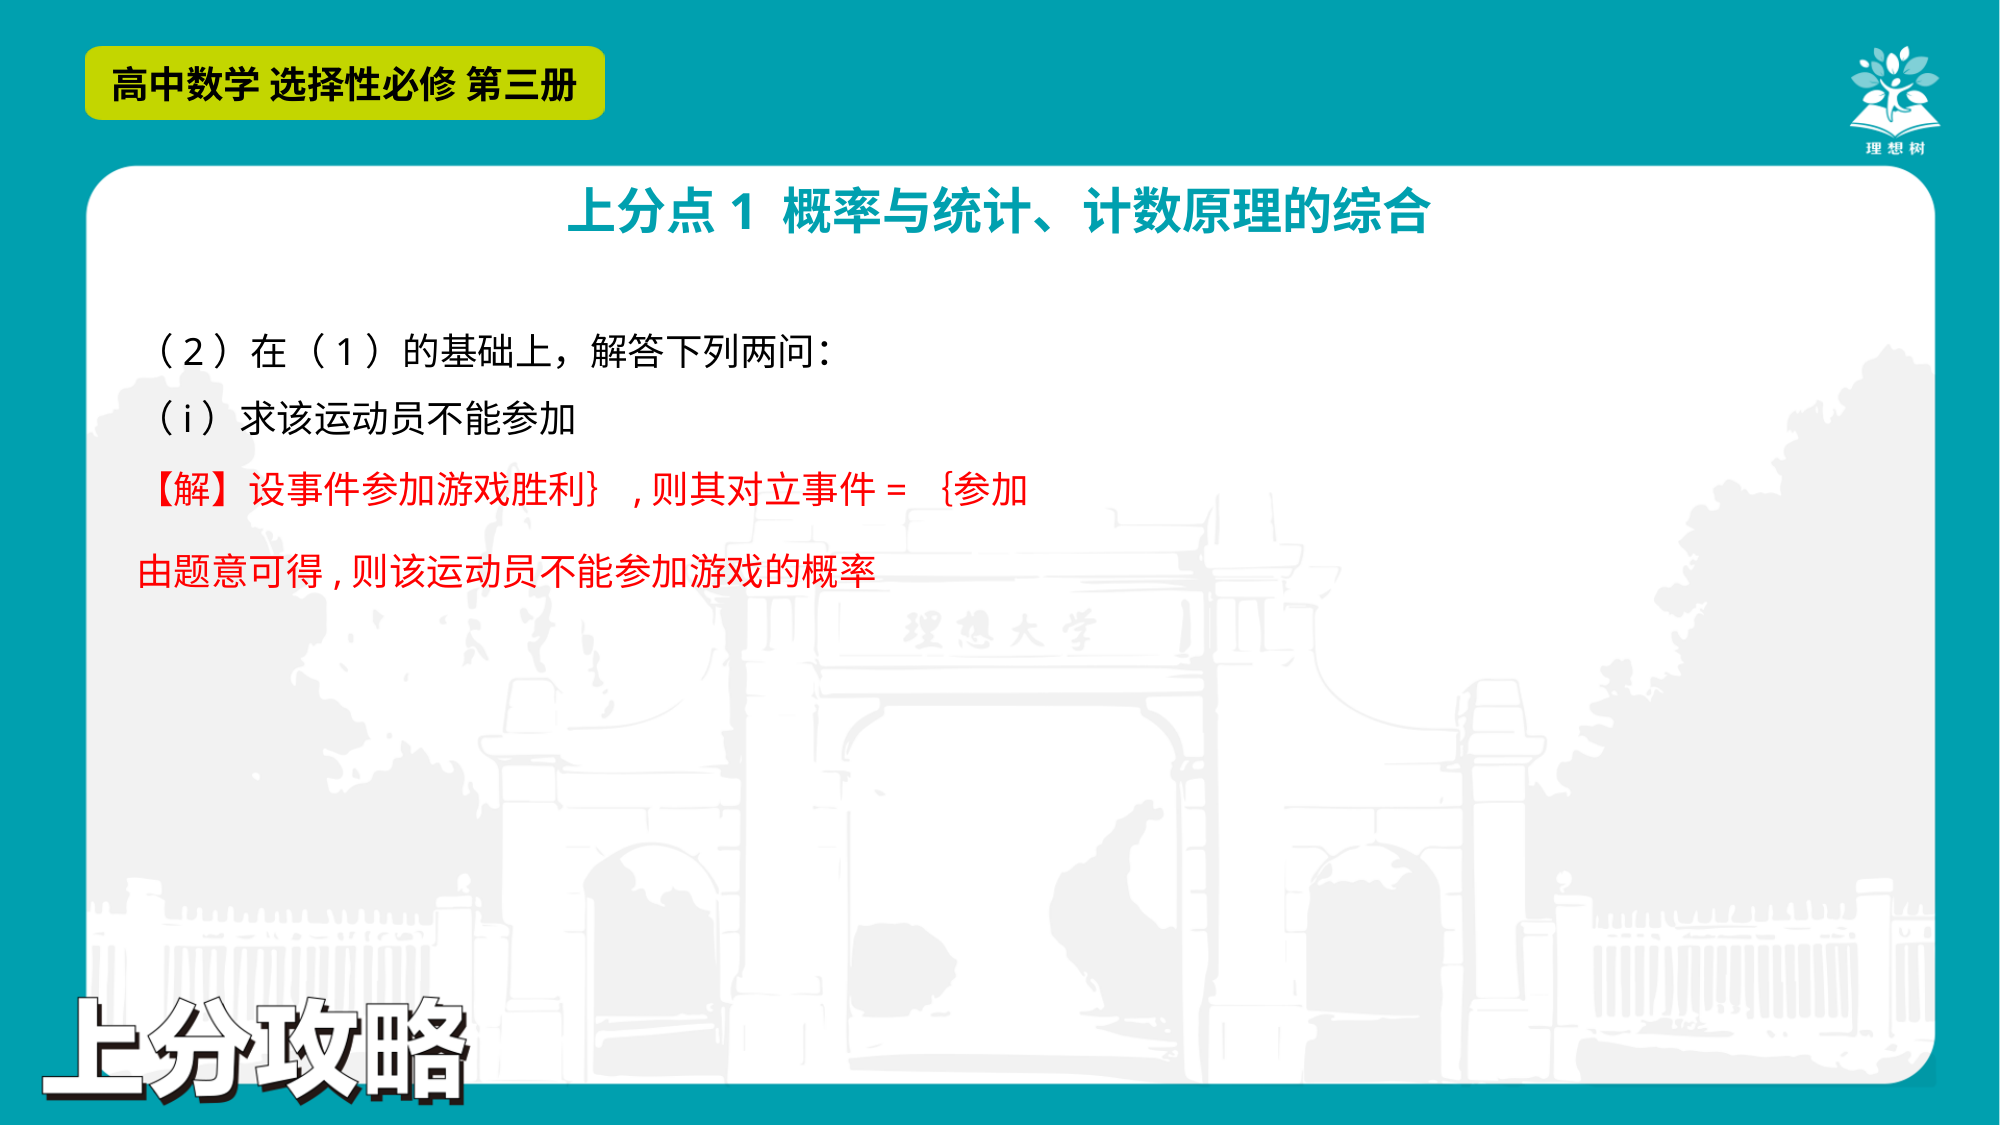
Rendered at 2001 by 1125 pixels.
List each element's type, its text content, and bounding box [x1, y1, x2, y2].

text_box （2）在（1）的基础上，解答下列两问： [136, 306, 1865, 366]
picture [0, 0, 2000, 1125]
